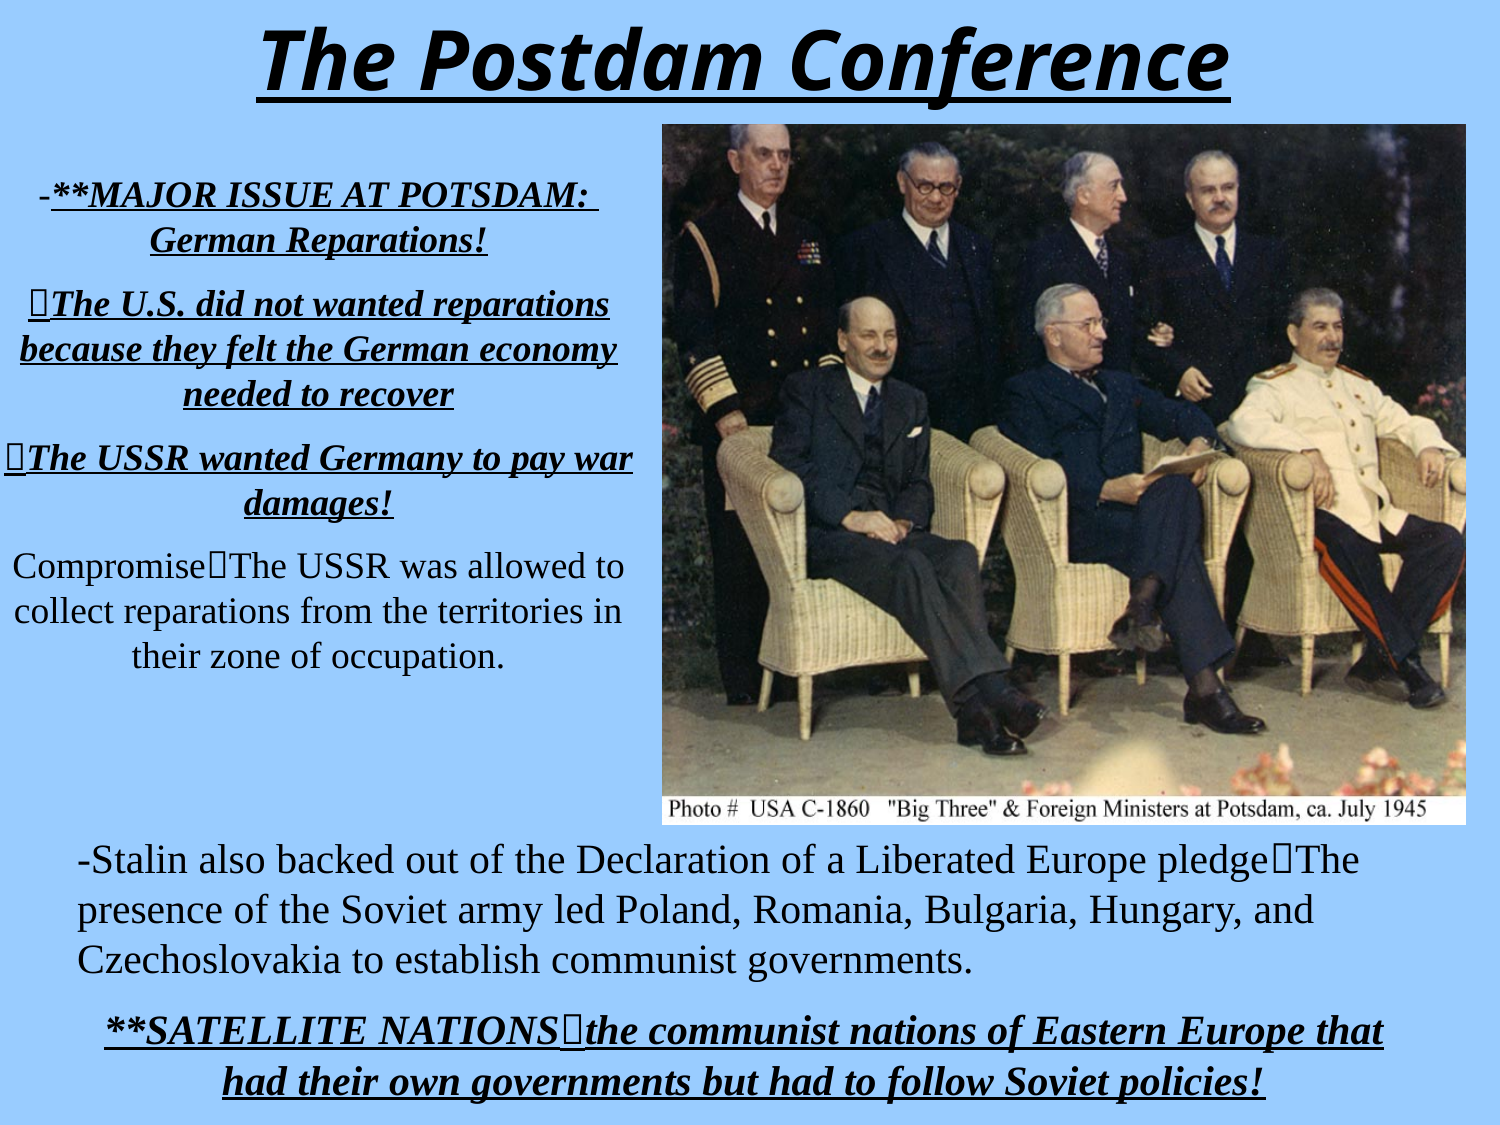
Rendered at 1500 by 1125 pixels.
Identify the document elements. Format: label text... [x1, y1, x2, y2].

text_box -Stalin also backed out of the Declaration of a Liberated Europe pledgeThe presence of the Soviet army led Poland, Romania, Bulgaria, Hungary, and Czechoslovakia to establish communist governments. **SATELLITE NATIONSthe communist nations of Eastern Europe that had their own governments but had to follow Soviet policies! [62, 824, 1425, 1111]
picture [662, 124, 1466, 826]
text_box -**MAJOR ISSUE AT POTSDAM: German Reparations! The U.S. did not wanted reparations because they felt the German economy needed to recover The USSR wanted Germany to pay war damages! CompromiseThe USSR was allowed to collect reparations from the territories in their zone of occupation. [0, 162, 657, 684]
text_box The Postdam Conference [125, 0, 1363, 115]
